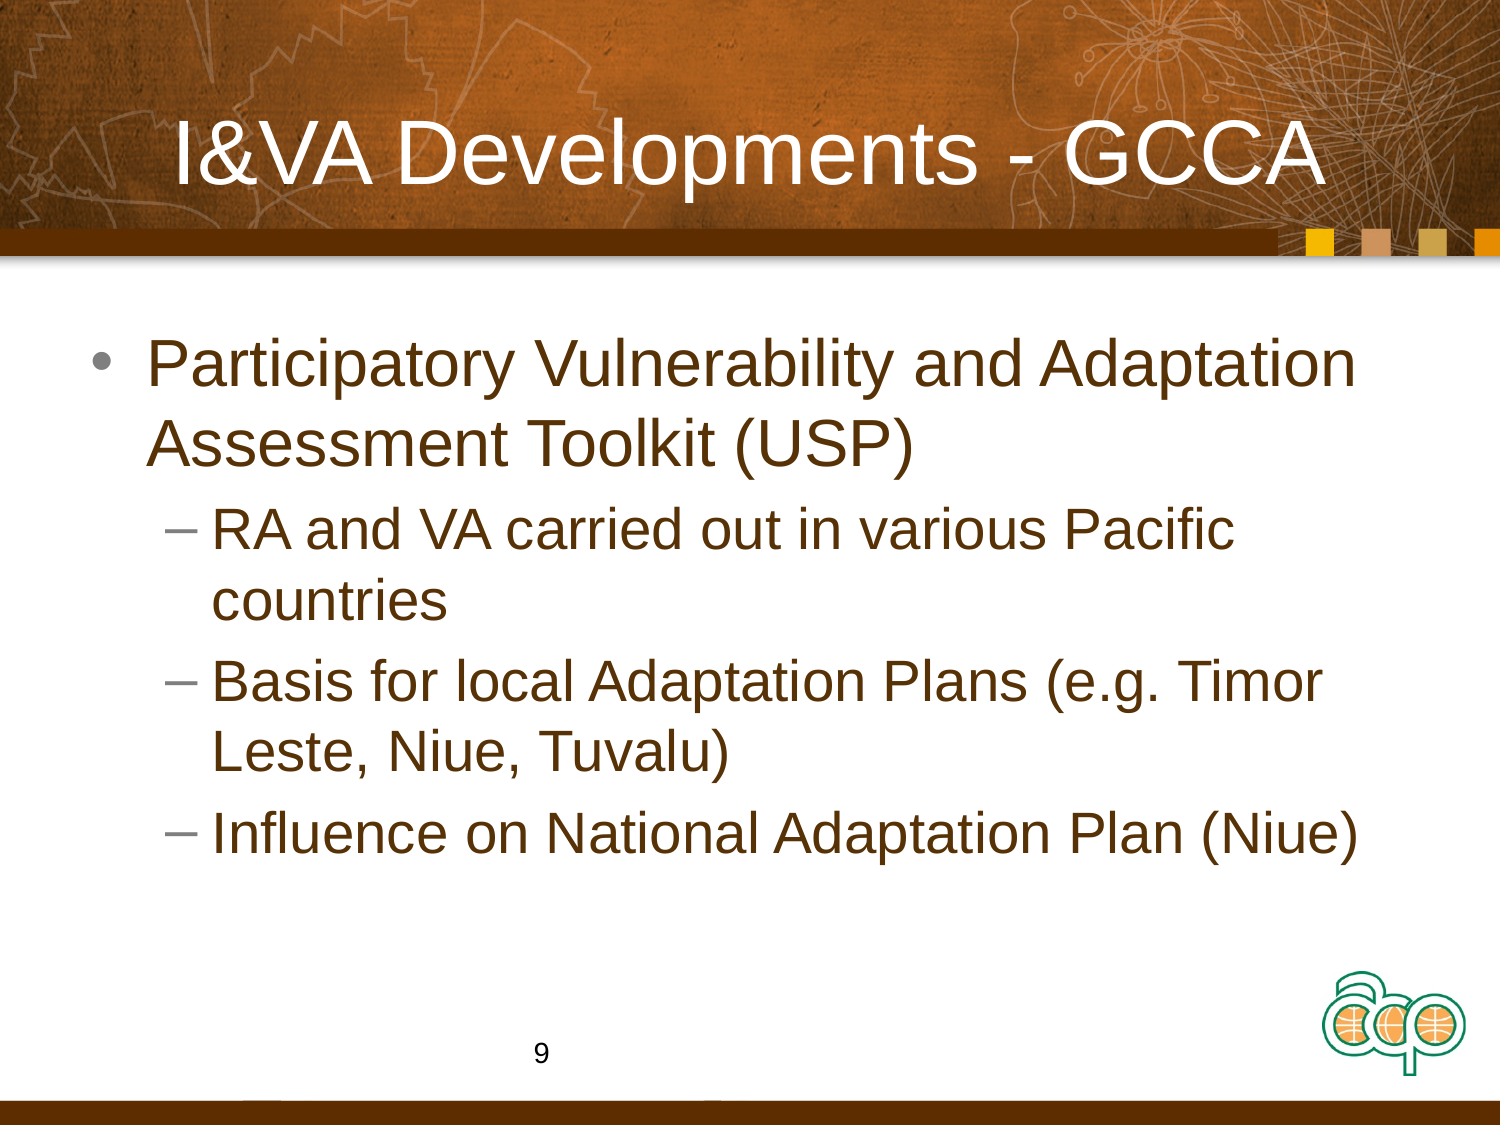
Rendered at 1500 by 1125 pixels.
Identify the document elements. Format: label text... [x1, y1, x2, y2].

title I&VA Developments - GCCA [74, 62, 1426, 234]
list Participatory Vulnerability and Adaptation Assessment Toolkit (USP) RA and VA carried out in various Pacific countries Basis for local Adaptation Plans (e.g. Timor Leste, Niue, Tuvalu) Influence on National Adaptation Plan (Niue) [74, 312, 1438, 588]
slide_number 9 [518, 1027, 869, 1071]
picture [0, 0, 1500, 1125]
